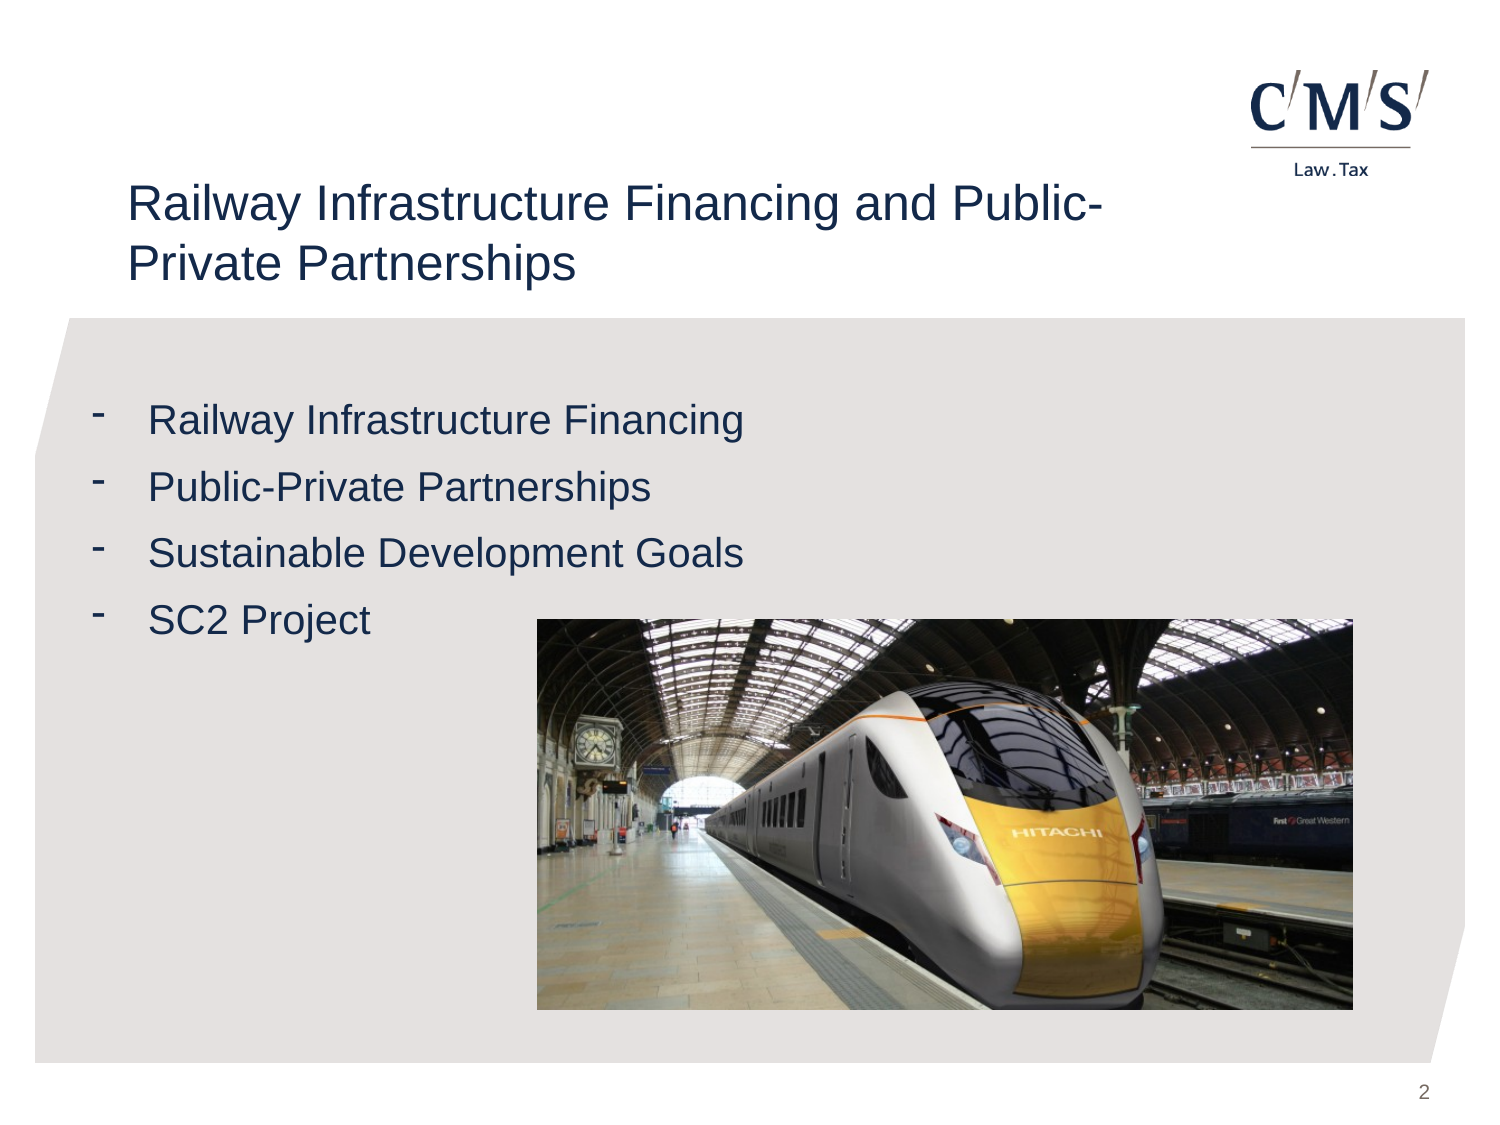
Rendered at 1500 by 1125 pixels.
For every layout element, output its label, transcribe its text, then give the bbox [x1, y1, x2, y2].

list Railway Infrastructure Financing Public-Private Partnerships Sustainable Development Goals SC2 Project [76, 385, 1422, 1059]
picture [1251, 70, 1429, 176]
list Railway Infrastructure Financing and Public-Private Partnerships [112, 172, 1205, 299]
picture [35, 318, 1465, 1063]
slide_number 2 [1350, 1070, 1446, 1111]
